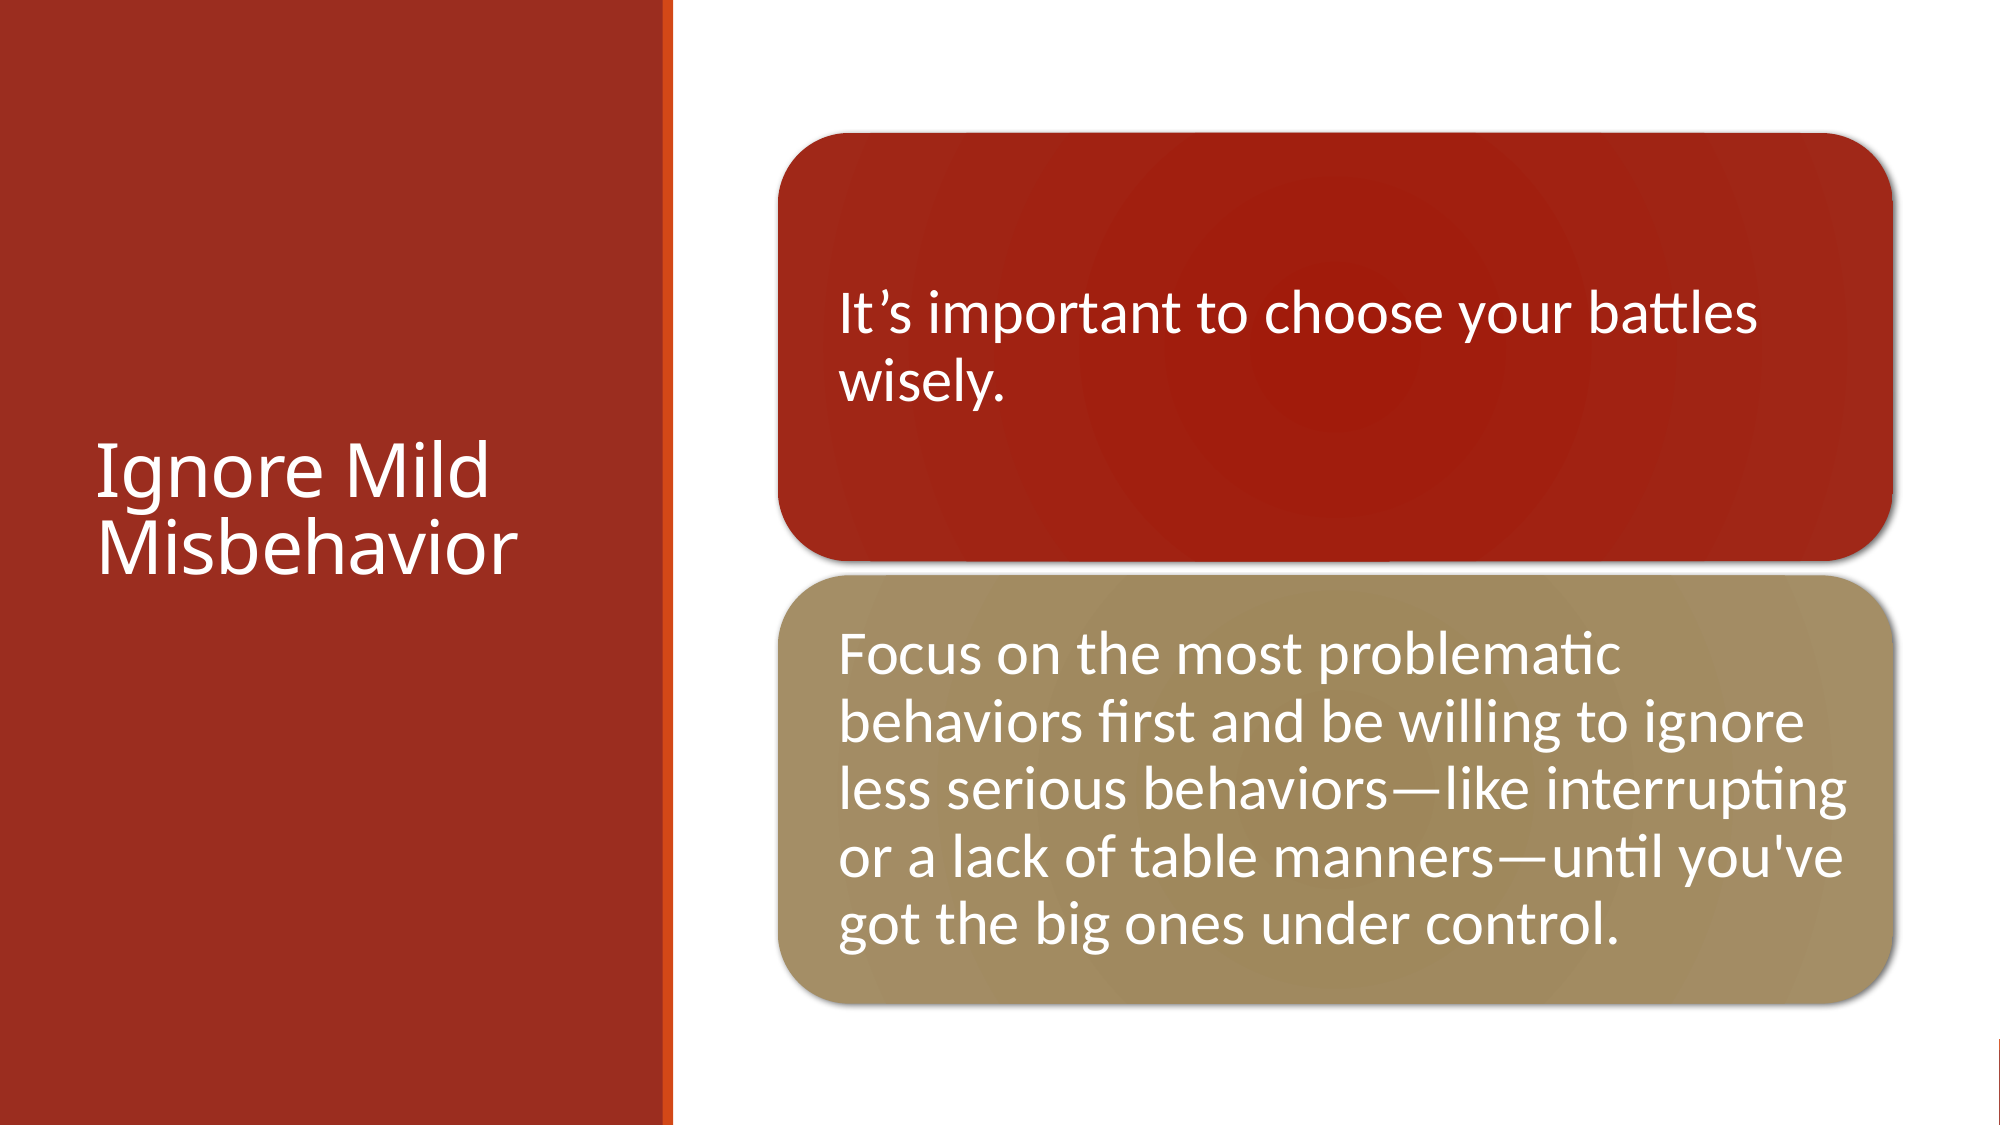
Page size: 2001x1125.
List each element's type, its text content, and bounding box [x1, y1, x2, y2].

text_box [674, 0, 2000, 1125]
text_box [661, 0, 674, 1125]
text_box [0, 0, 661, 1125]
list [777, 104, 1894, 1033]
title Ignore Mild Misbehavior [80, 84, 587, 1032]
